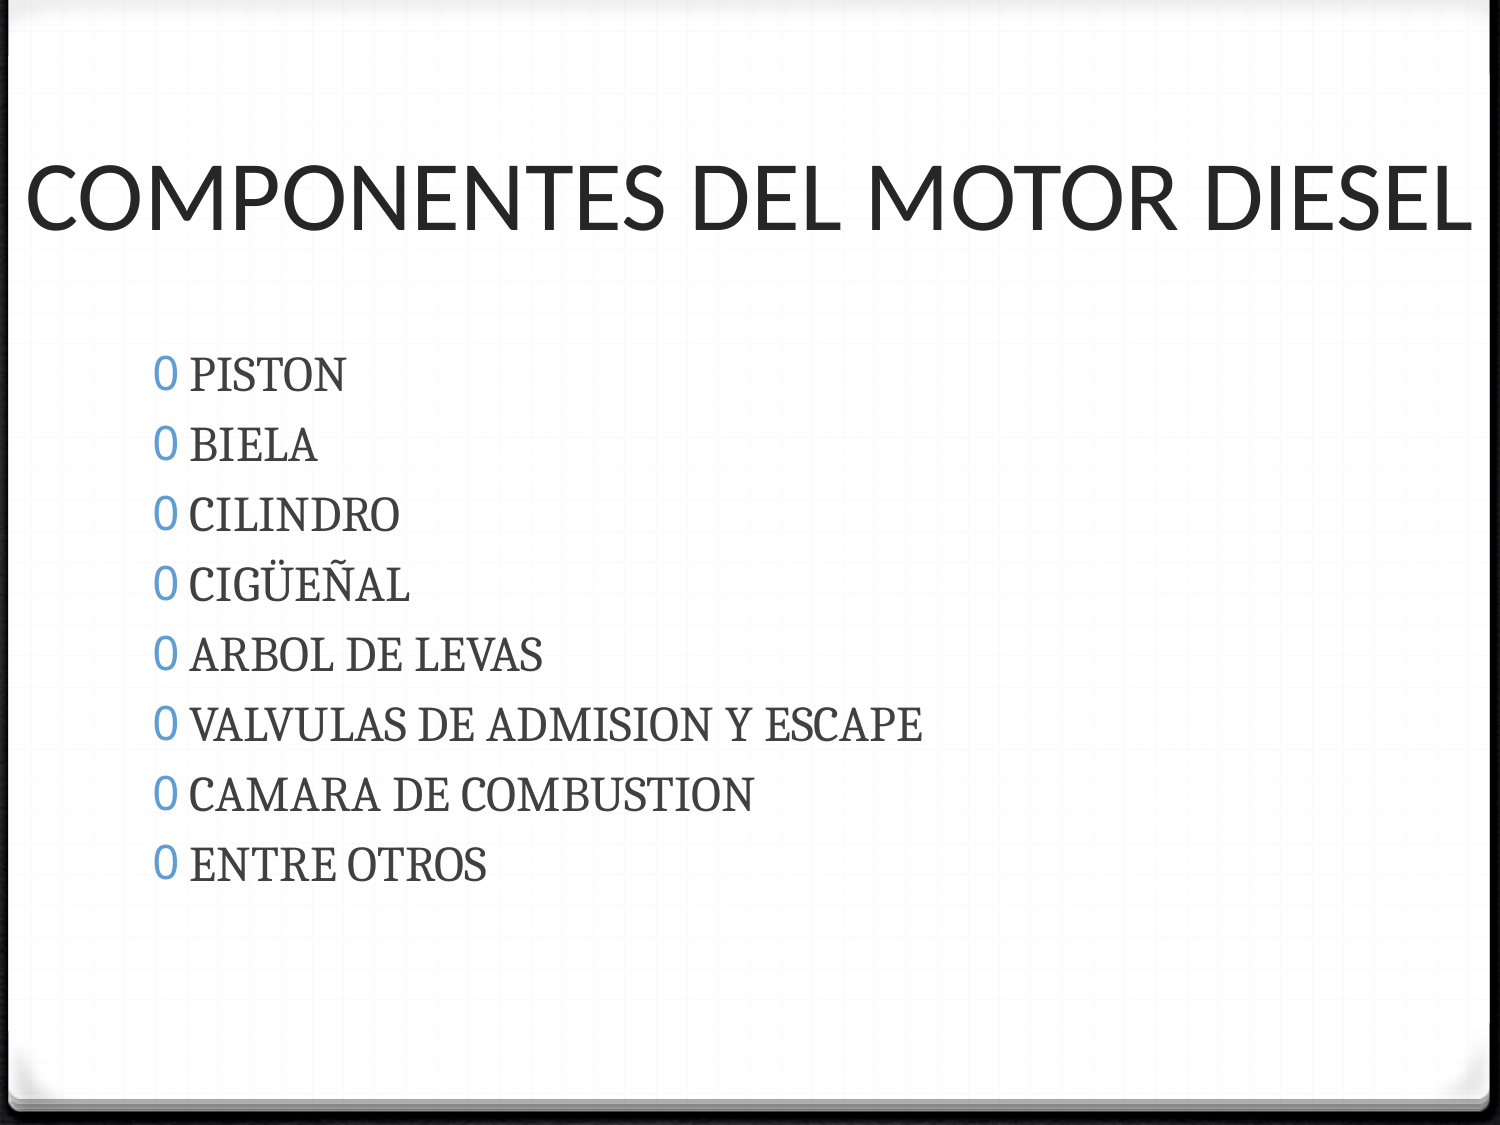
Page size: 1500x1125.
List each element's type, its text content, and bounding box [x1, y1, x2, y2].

picture [0, 0, 1500, 71]
list PISTON BIELA CILINDRO CIGÜEÑAL ARBOL DE LEVAS VALVULAS DE ADMISION Y ESCAPE CAMARA DE COMBUSTION ENTRE OTROS [137, 334, 1363, 983]
picture [0, 309, 1500, 1125]
title COMPONENTES DEL MOTOR DIESEL [0, 71, 1500, 309]
